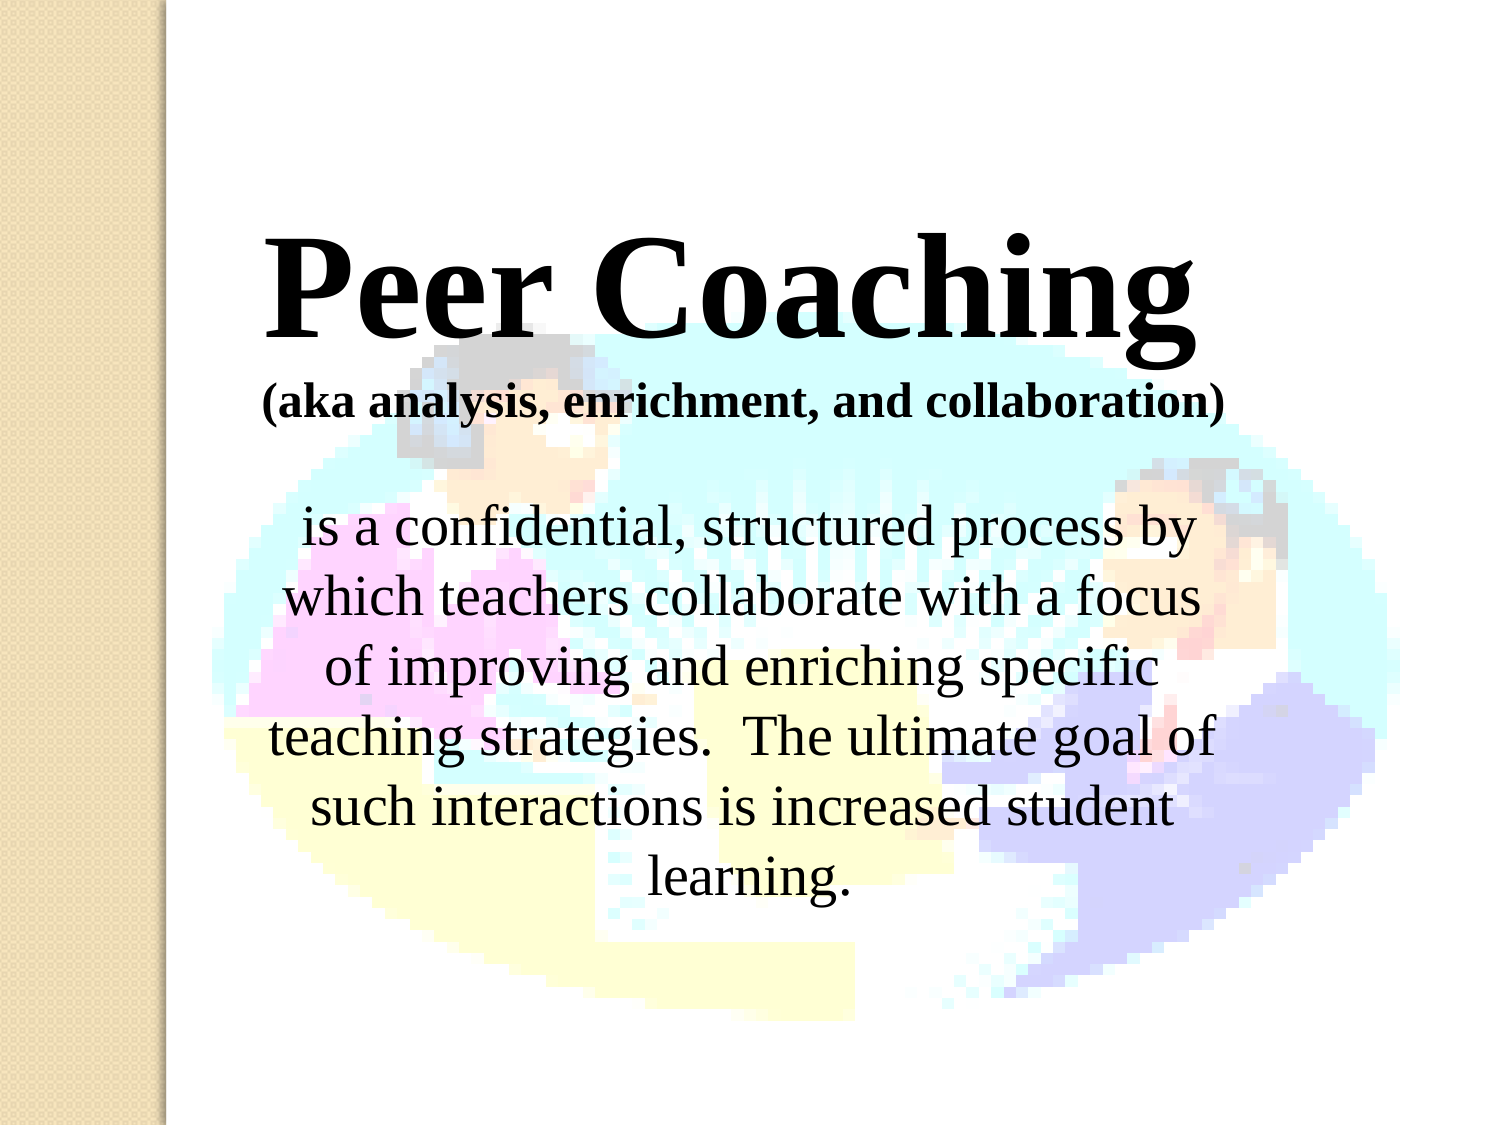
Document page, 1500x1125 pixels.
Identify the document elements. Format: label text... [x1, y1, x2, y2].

picture [212, 312, 1401, 1021]
text_box Peer Coaching (aka analysis, enrichment, and collaboration) is a confidential, structured process by which teachers collaborate with a focus of improving and enriching specific teaching strategies. The ultimate goal of such interactions is increased student learning. [0, 0, 1500, 975]
